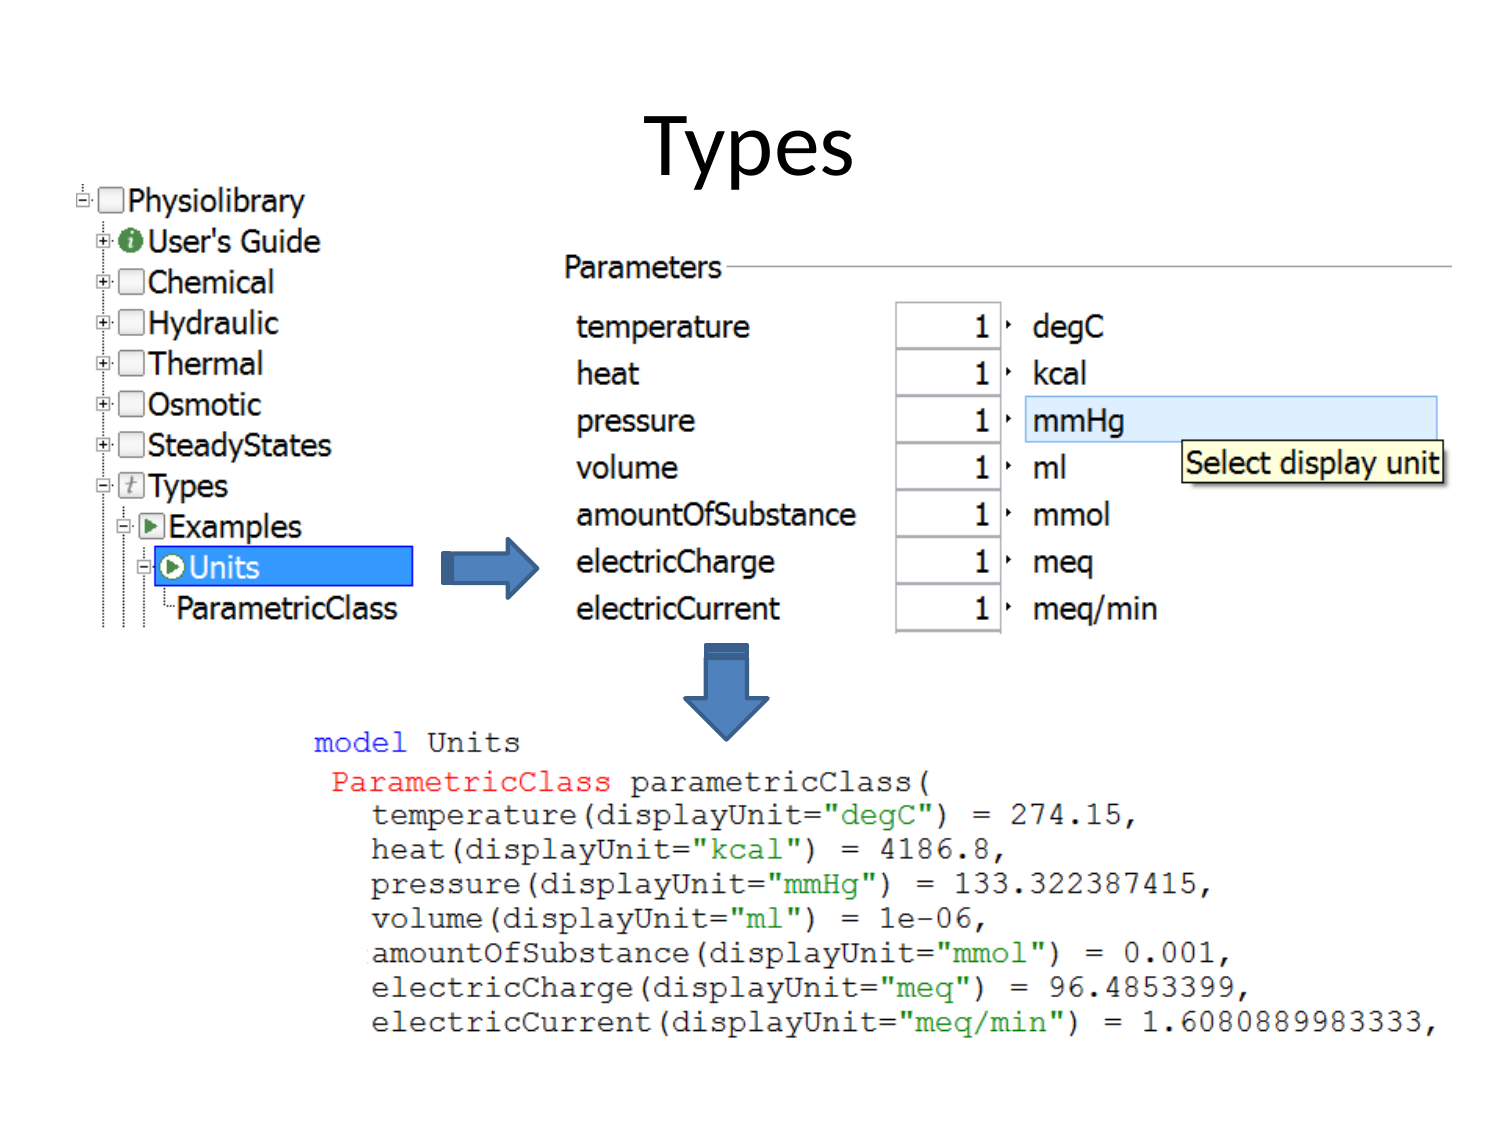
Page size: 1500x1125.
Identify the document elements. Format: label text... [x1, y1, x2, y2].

picture [76, 184, 415, 629]
picture [312, 727, 1445, 1041]
title Types [75, 45, 1425, 233]
text_box [441, 536, 540, 600]
picture [560, 243, 1452, 634]
text_box [683, 643, 770, 726]
